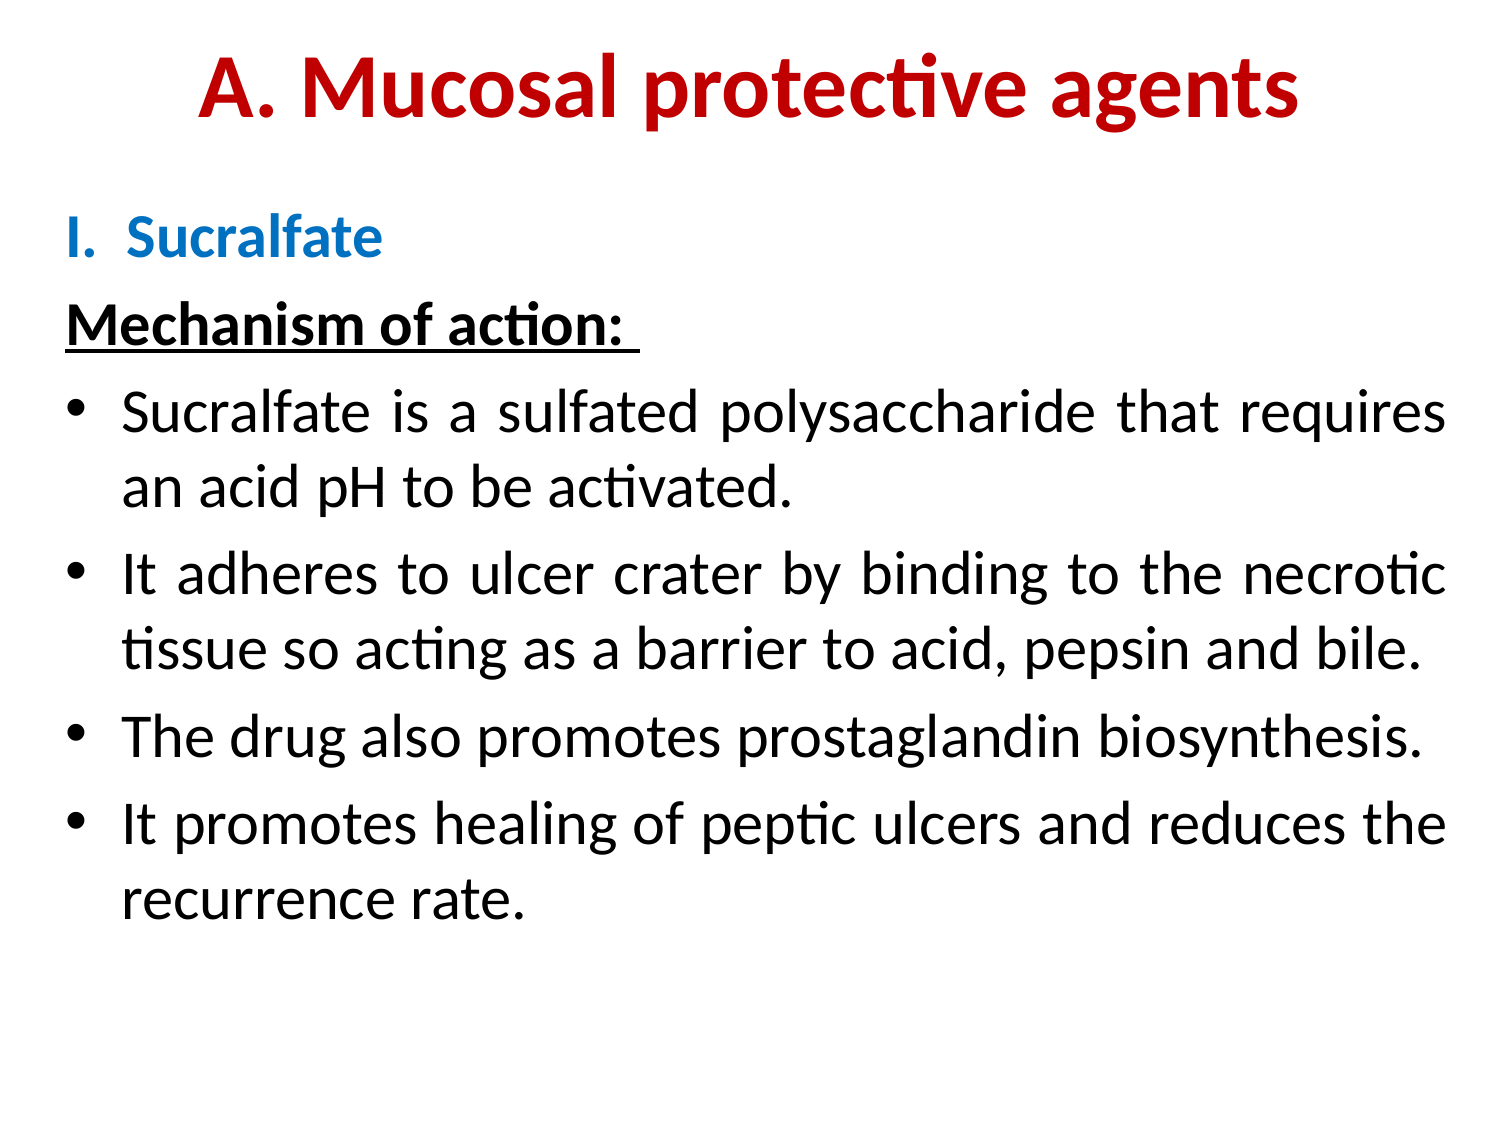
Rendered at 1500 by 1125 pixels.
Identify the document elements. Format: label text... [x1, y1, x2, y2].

title A. Mucosal protective agents [75, 0, 1425, 175]
list I. Sucralfate Mechanism of action: Sucralfate is a sulfated polysaccharide that requires an acid pH to be activated. It adheres to ulcer crater by binding to the necrotic tissue so acting as a barrier to acid, pepsin and bile. The drug also promotes prostaglandin biosynthesis. It promotes healing of peptic ulcers and reduces the recurrence rate. [50, 187, 1463, 1075]
